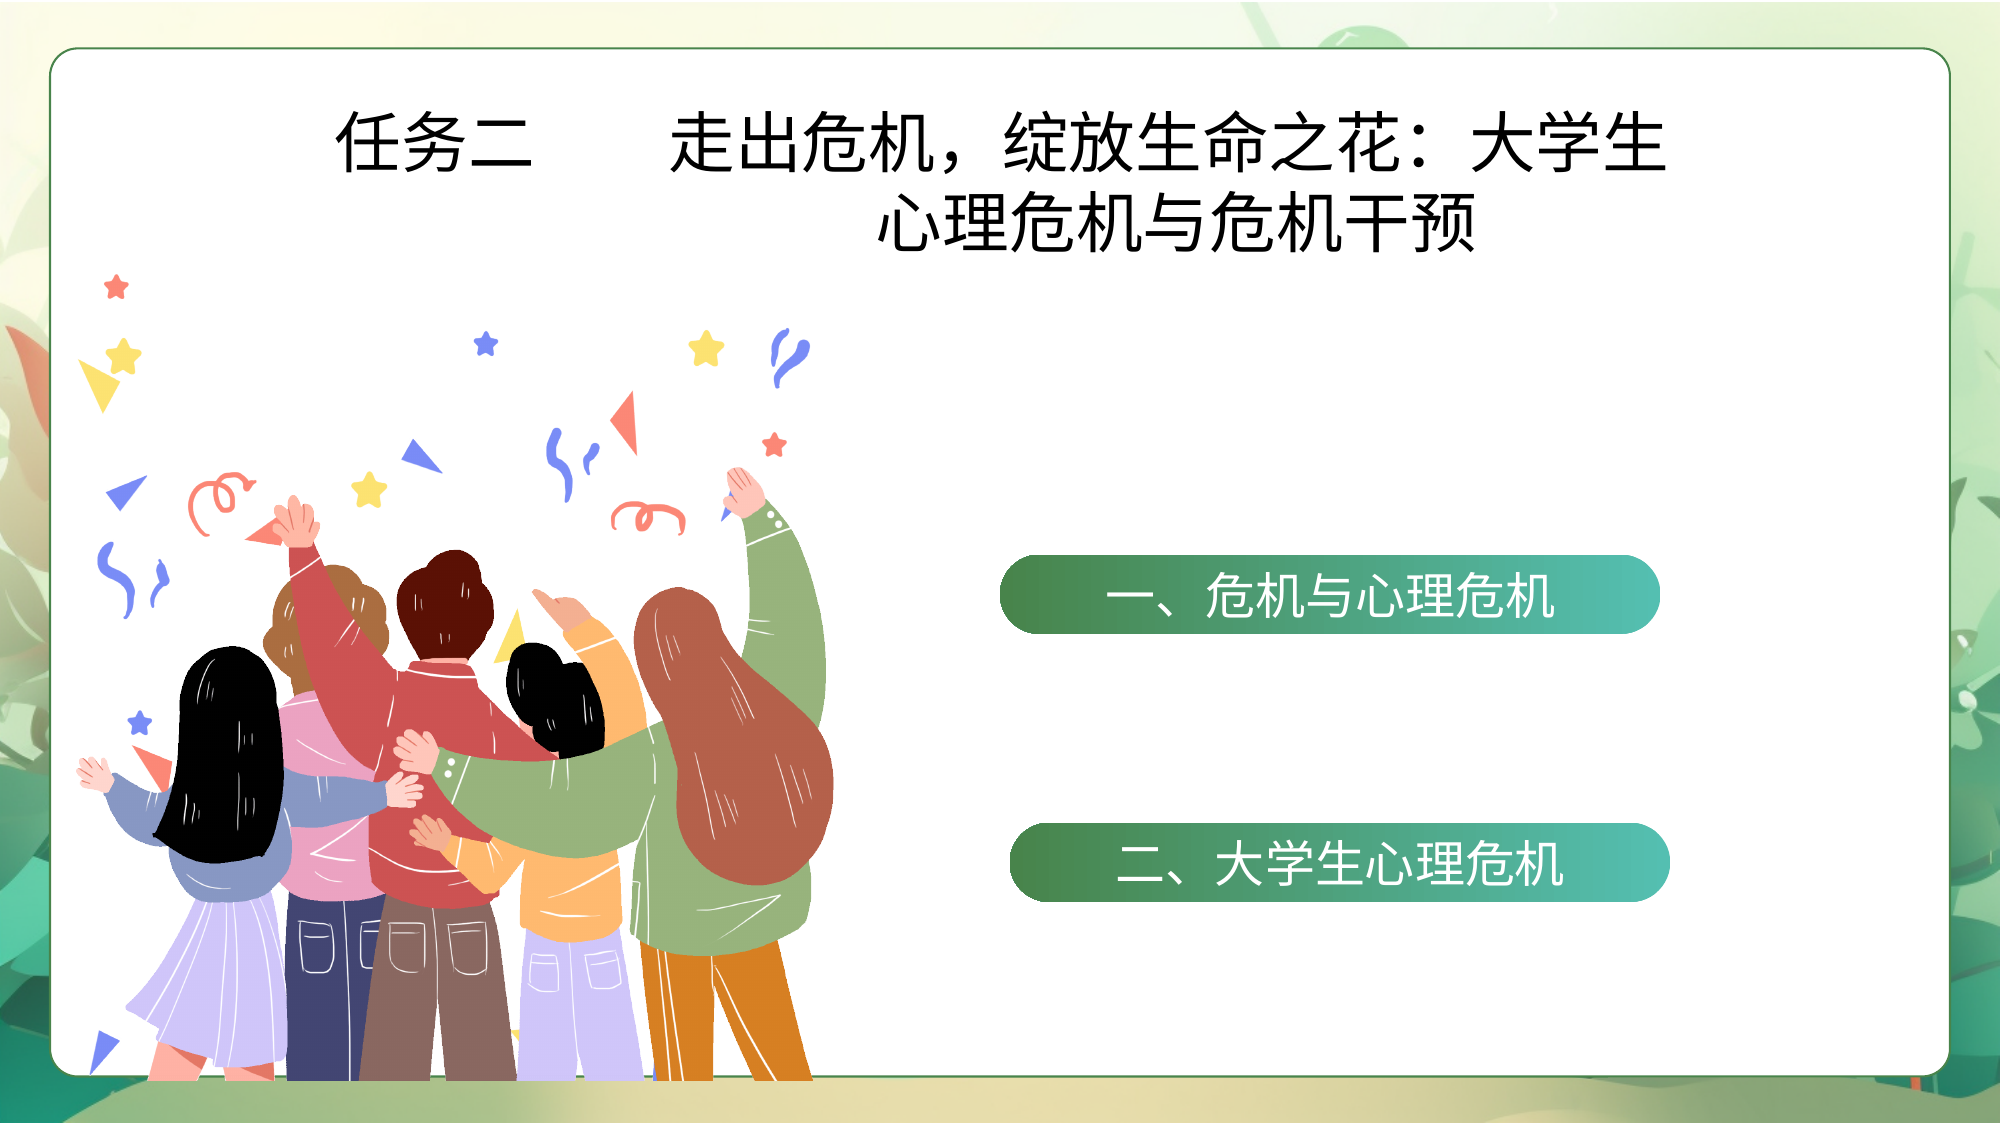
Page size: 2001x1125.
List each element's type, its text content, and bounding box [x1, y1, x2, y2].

text_box 二、大学生心理危机 [1008, 821, 1672, 904]
picture [0, 2, 2000, 1123]
text_box 任务二 走出危机，绽放生命之花：大学生 心理危机与危机干预 [169, 93, 1835, 269]
text_box 一、危机与心理危机 [998, 553, 1662, 635]
